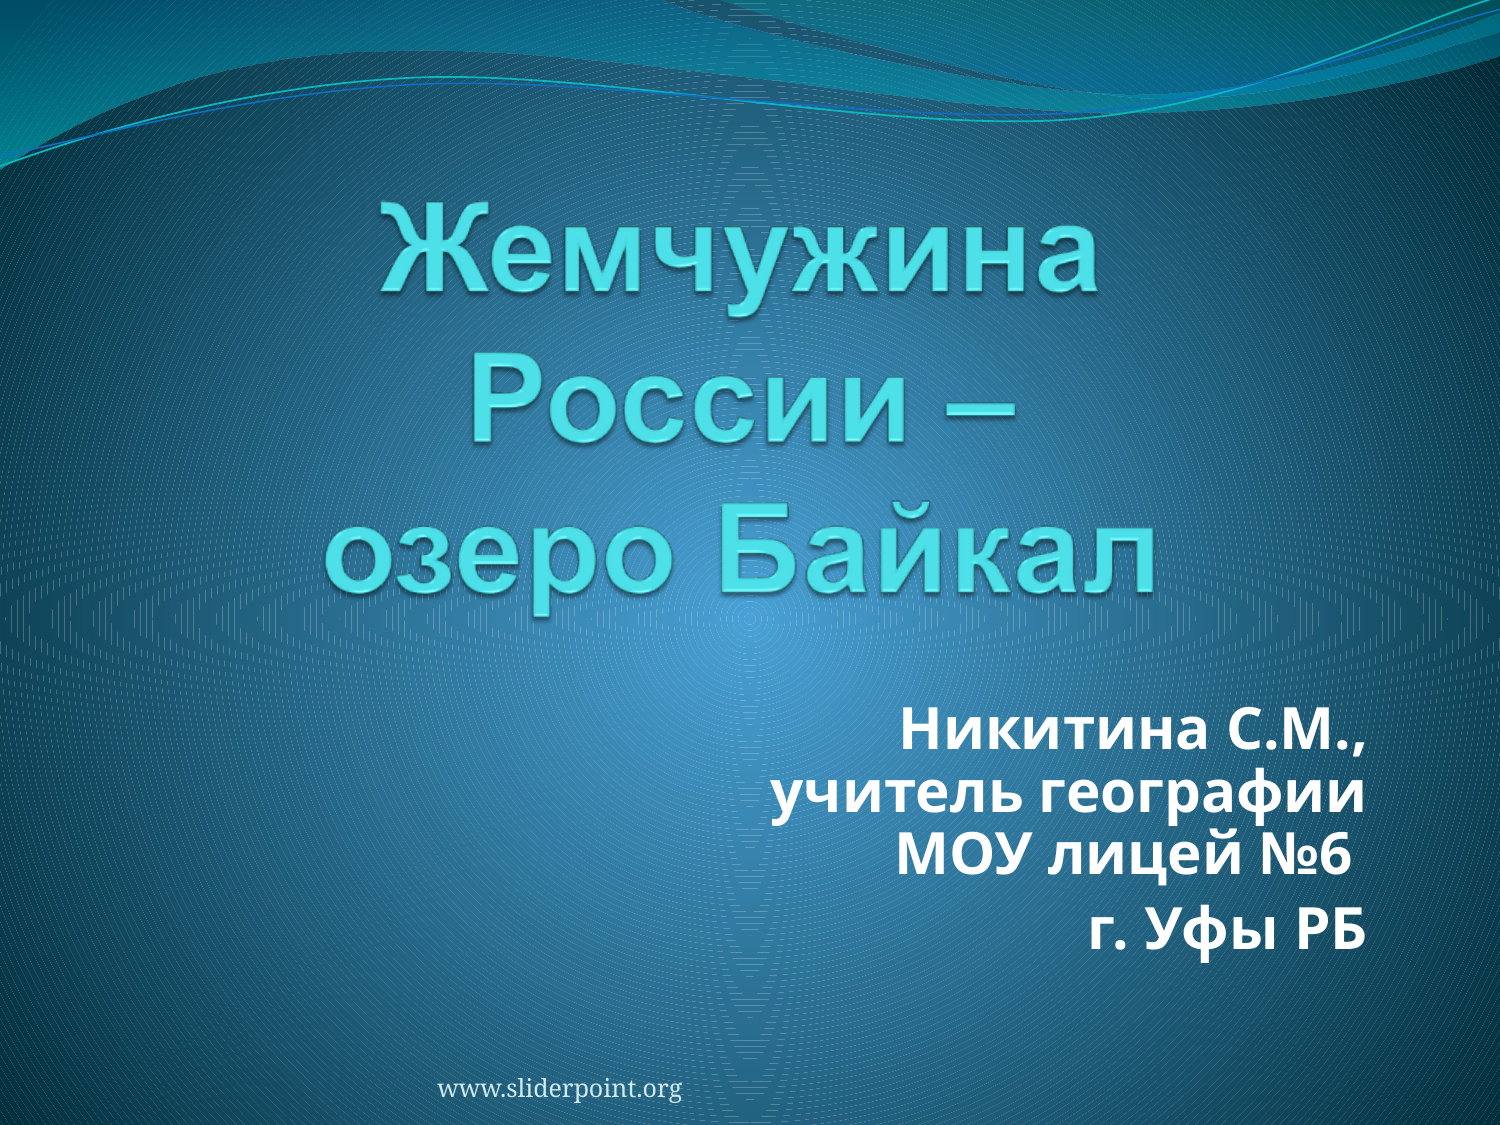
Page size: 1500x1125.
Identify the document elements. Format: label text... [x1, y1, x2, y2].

subtitle Никитина С.М., учитель географии МОУ лицей №6 г. Уфы РБ [667, 691, 1372, 984]
footer www.sliderpoint.org [437, 1042, 988, 1103]
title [65, 124, 1420, 661]
